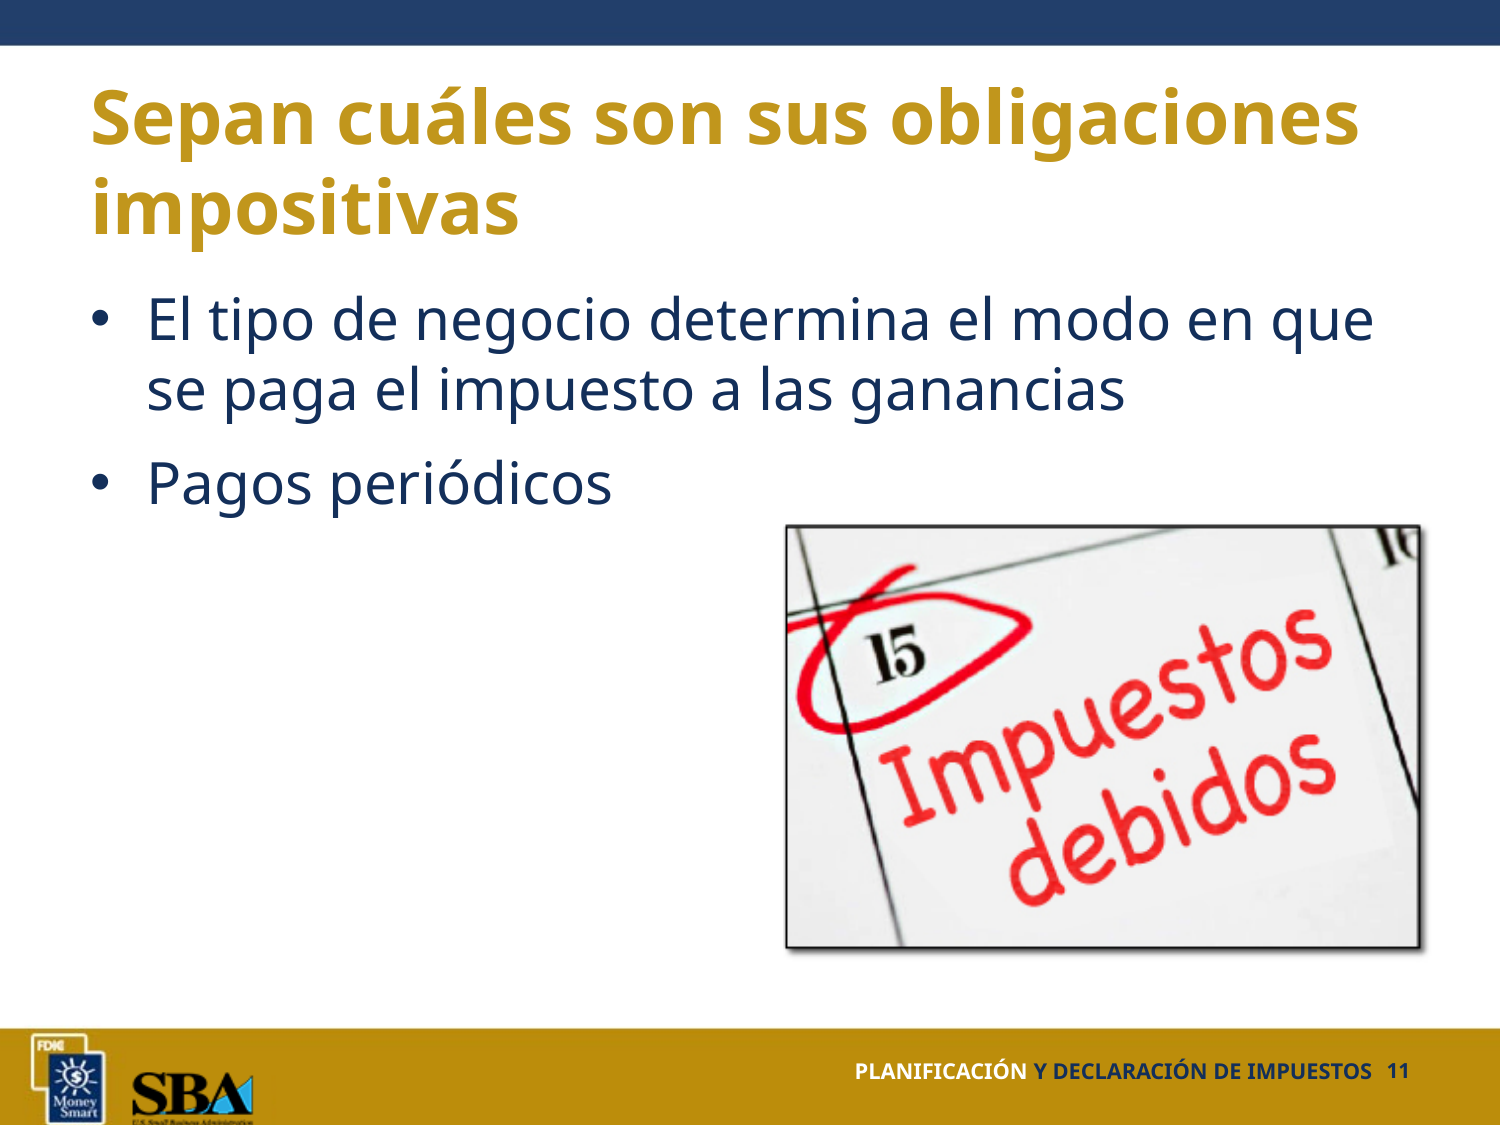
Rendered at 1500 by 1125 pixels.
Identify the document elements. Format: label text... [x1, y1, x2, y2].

title Sepan cuáles son sus obligaciones impositivas [74, 62, 1426, 163]
picture [0, 0, 1500, 1125]
list El tipo de negocio determina el modo en que se paga el impuesto a las ganancias Pagos periódicos [74, 274, 1426, 976]
